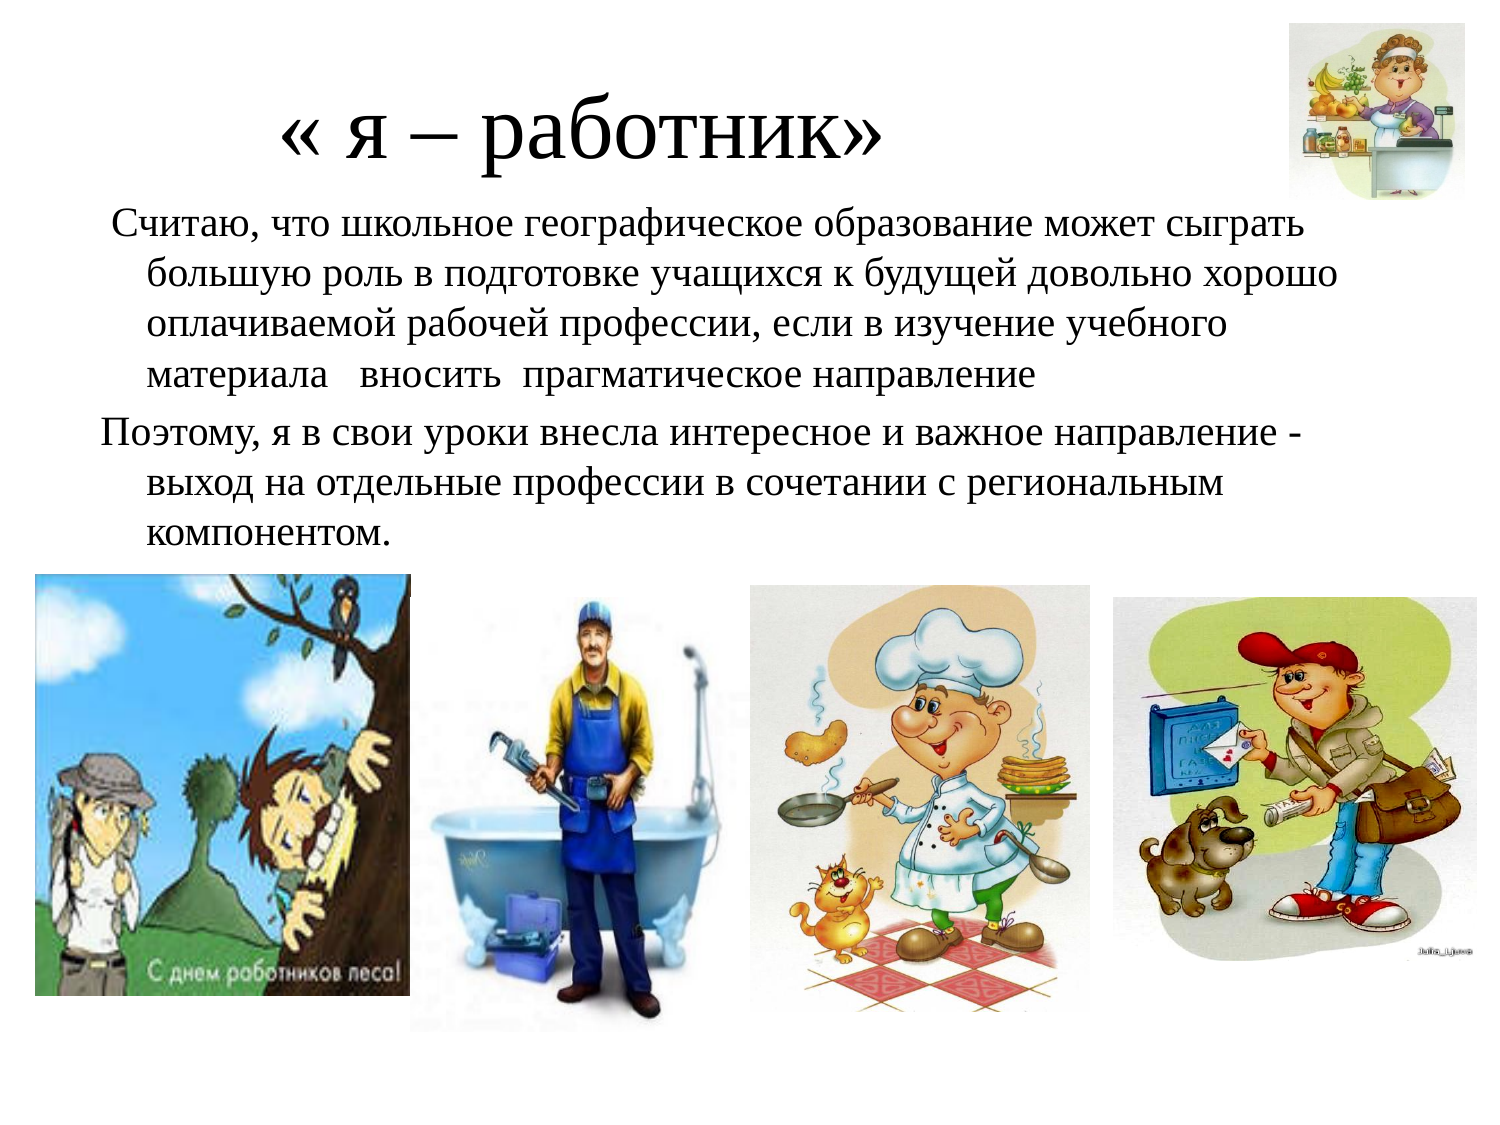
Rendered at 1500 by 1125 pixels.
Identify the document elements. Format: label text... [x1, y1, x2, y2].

picture [1288, 23, 1466, 200]
title « я – работник» [75, 45, 1114, 187]
list Считаю, что школьное географическое образование может сыграть большую роль в подготовке учащихся к будущей довольно хорошо оплачиваемой рабочей профессии, если в изучение учебного материала вносить прагматическое направление Поэтому, я в свои уроки внесла интересное и важное направление - выход на отдельные профессии в сочетании с региональным компонентом. [75, 187, 1425, 1005]
picture [1112, 597, 1477, 962]
picture [34, 573, 1091, 1032]
